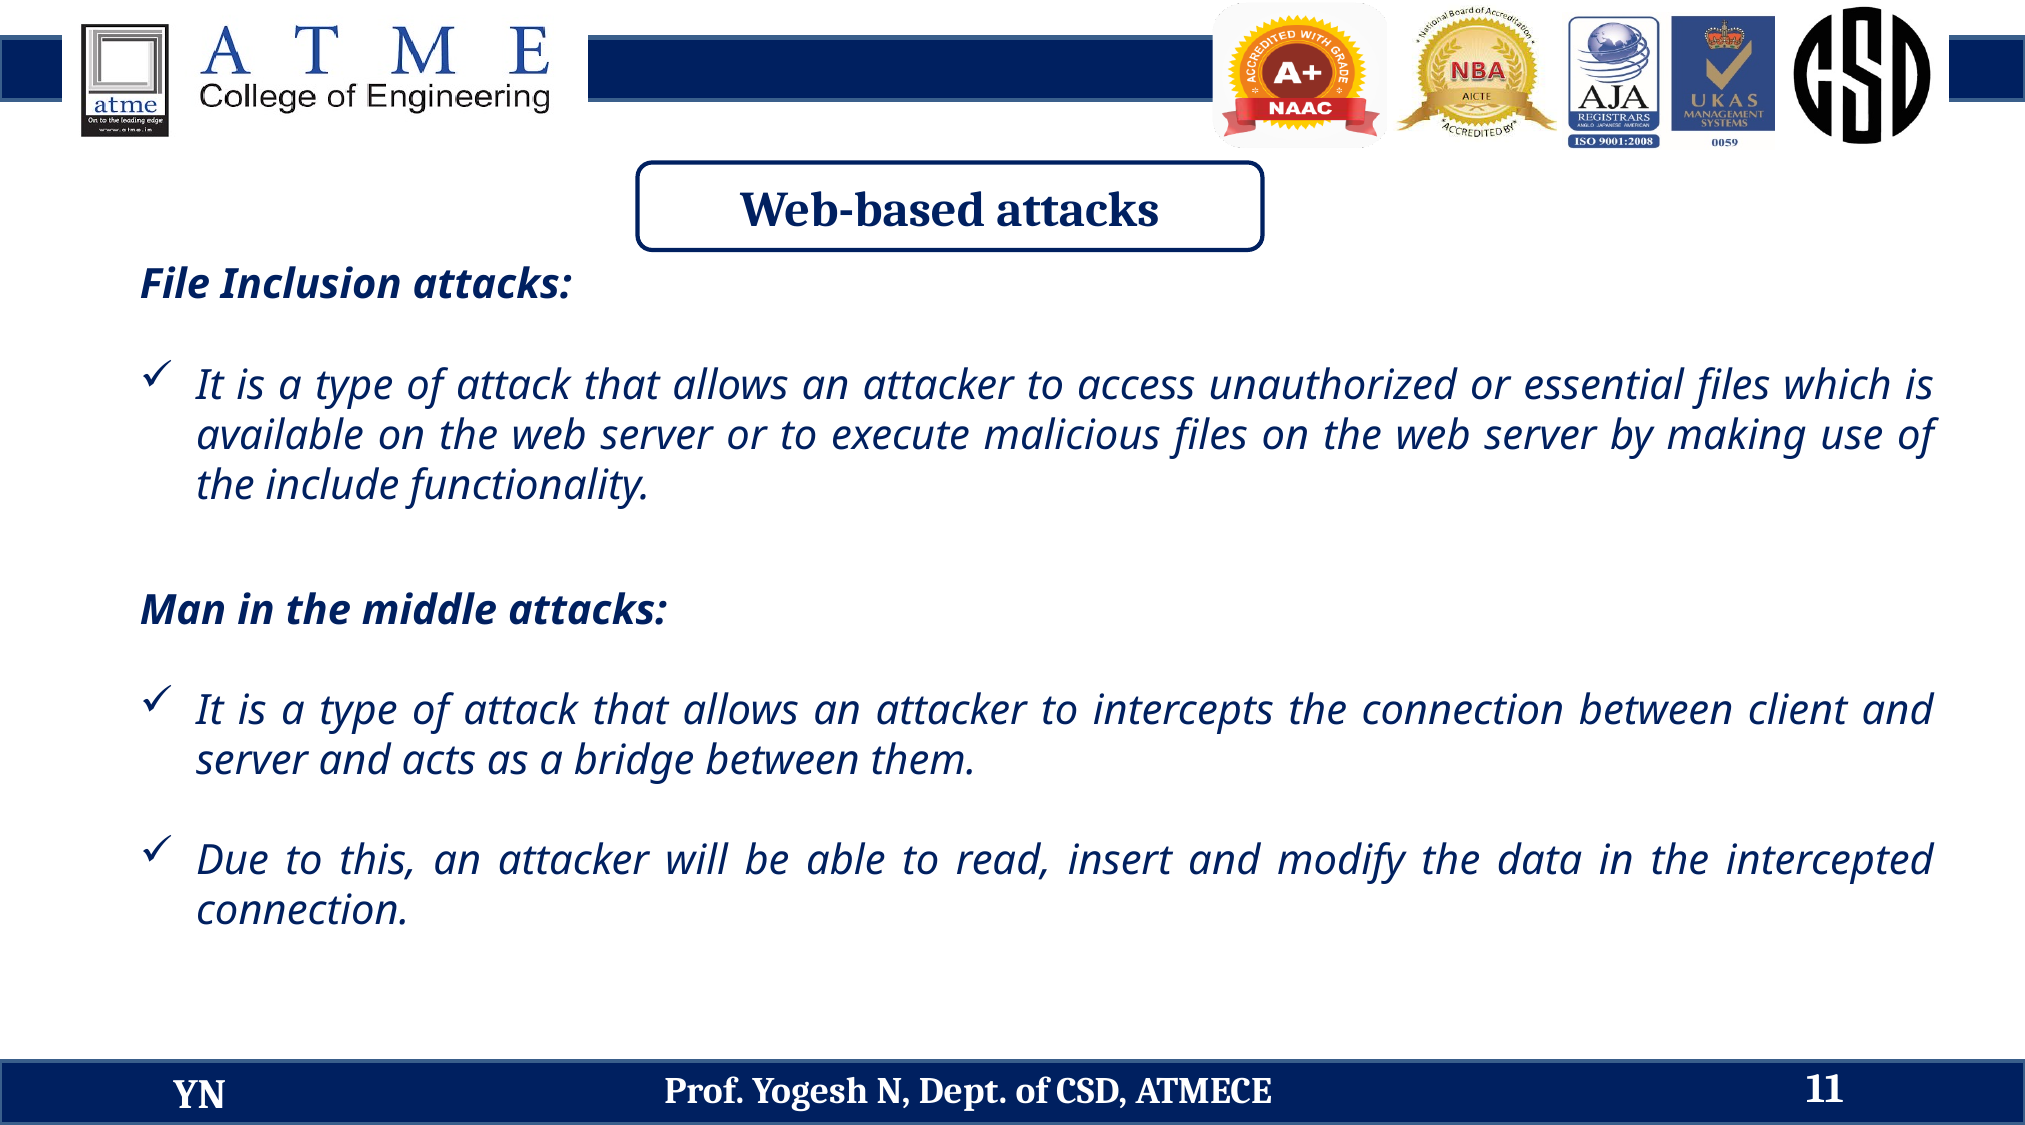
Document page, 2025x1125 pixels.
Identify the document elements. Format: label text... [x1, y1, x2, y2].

text_box Man in the middle attacks: It is a type of attack that allows an attacker to intercepts the connection between client and server and acts as a bridge between them. Due to this, an attacker will be able to read, insert and modify the data in the intercepted connection. [125, 575, 1950, 940]
text_box YN [0, 1059, 400, 1125]
text_box Prof. Yogesh N, Dept. of CSD, ATMECE [562, 1058, 1375, 1119]
picture [62, 0, 588, 157]
text_box Web-based attacks [635, 160, 1265, 249]
picture [1212, 0, 1949, 150]
text_box 11 [1625, 1053, 2025, 1119]
text_box File Inclusion attacks: It is a type of attack that allows an attacker to access unauthorized or essential files which is available on the web server or to execute malicious files on the web server by making use of the include functionality. [125, 249, 1950, 515]
